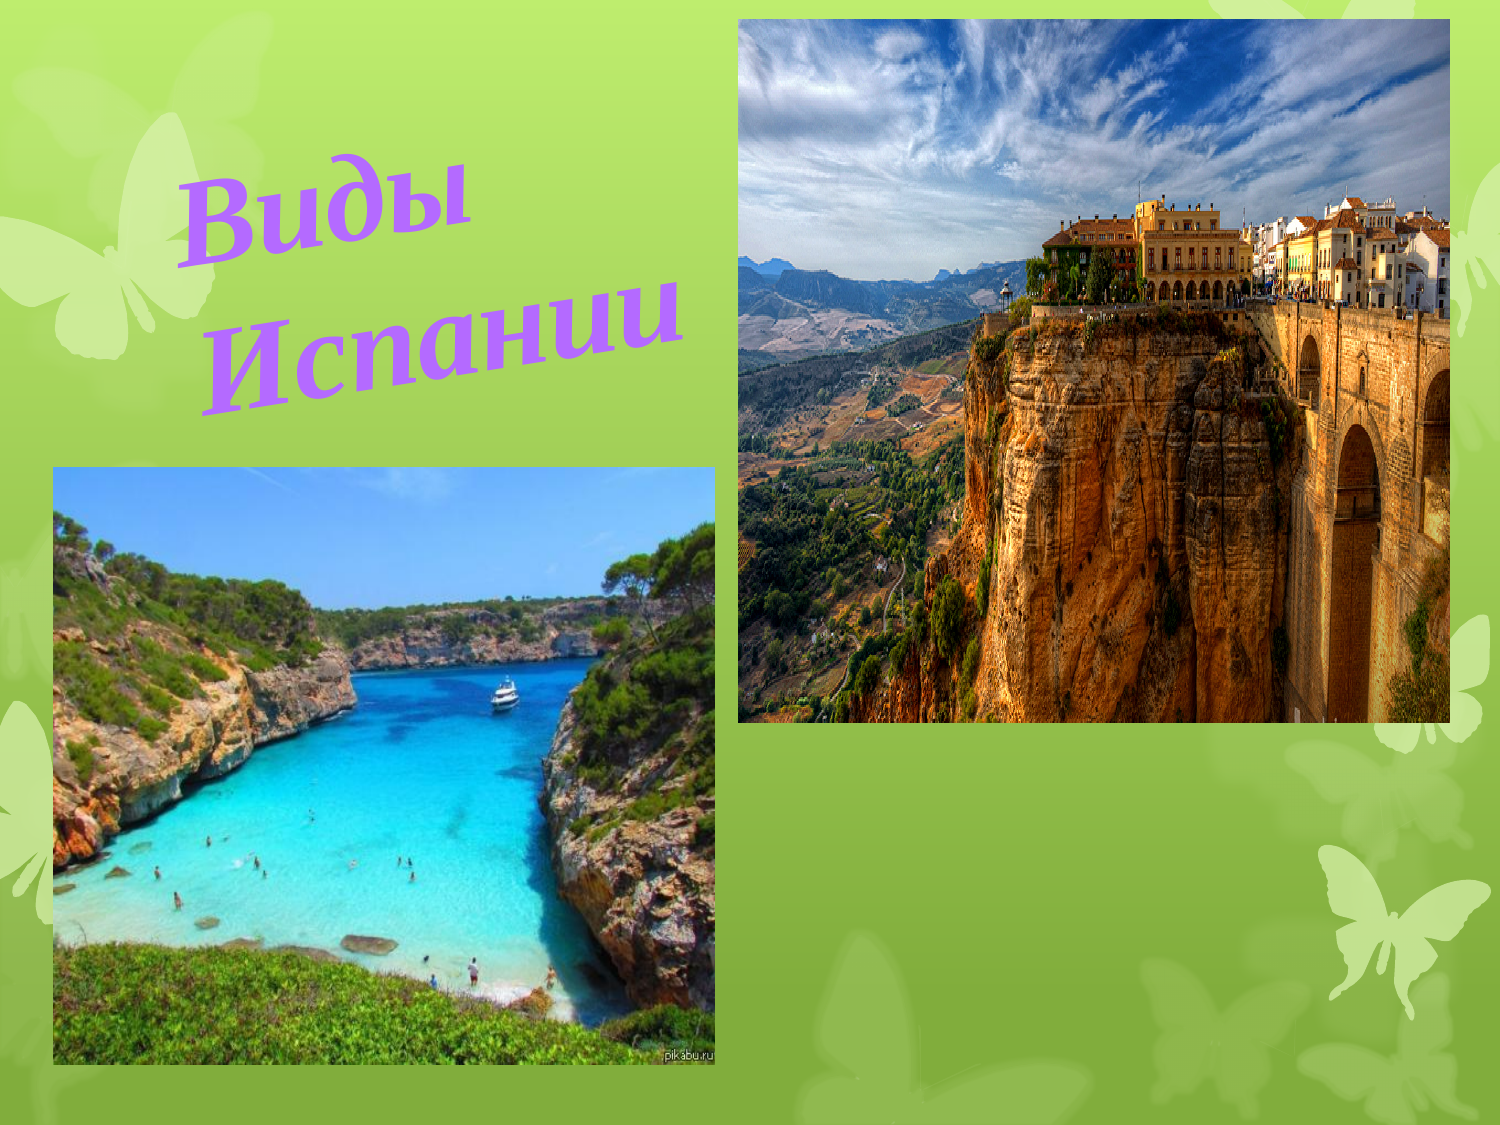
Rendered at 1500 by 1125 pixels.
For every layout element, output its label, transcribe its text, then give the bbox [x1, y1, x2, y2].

picture [737, 19, 1451, 724]
title Виды Испании [146, 71, 711, 437]
picture [52, 467, 716, 1066]
